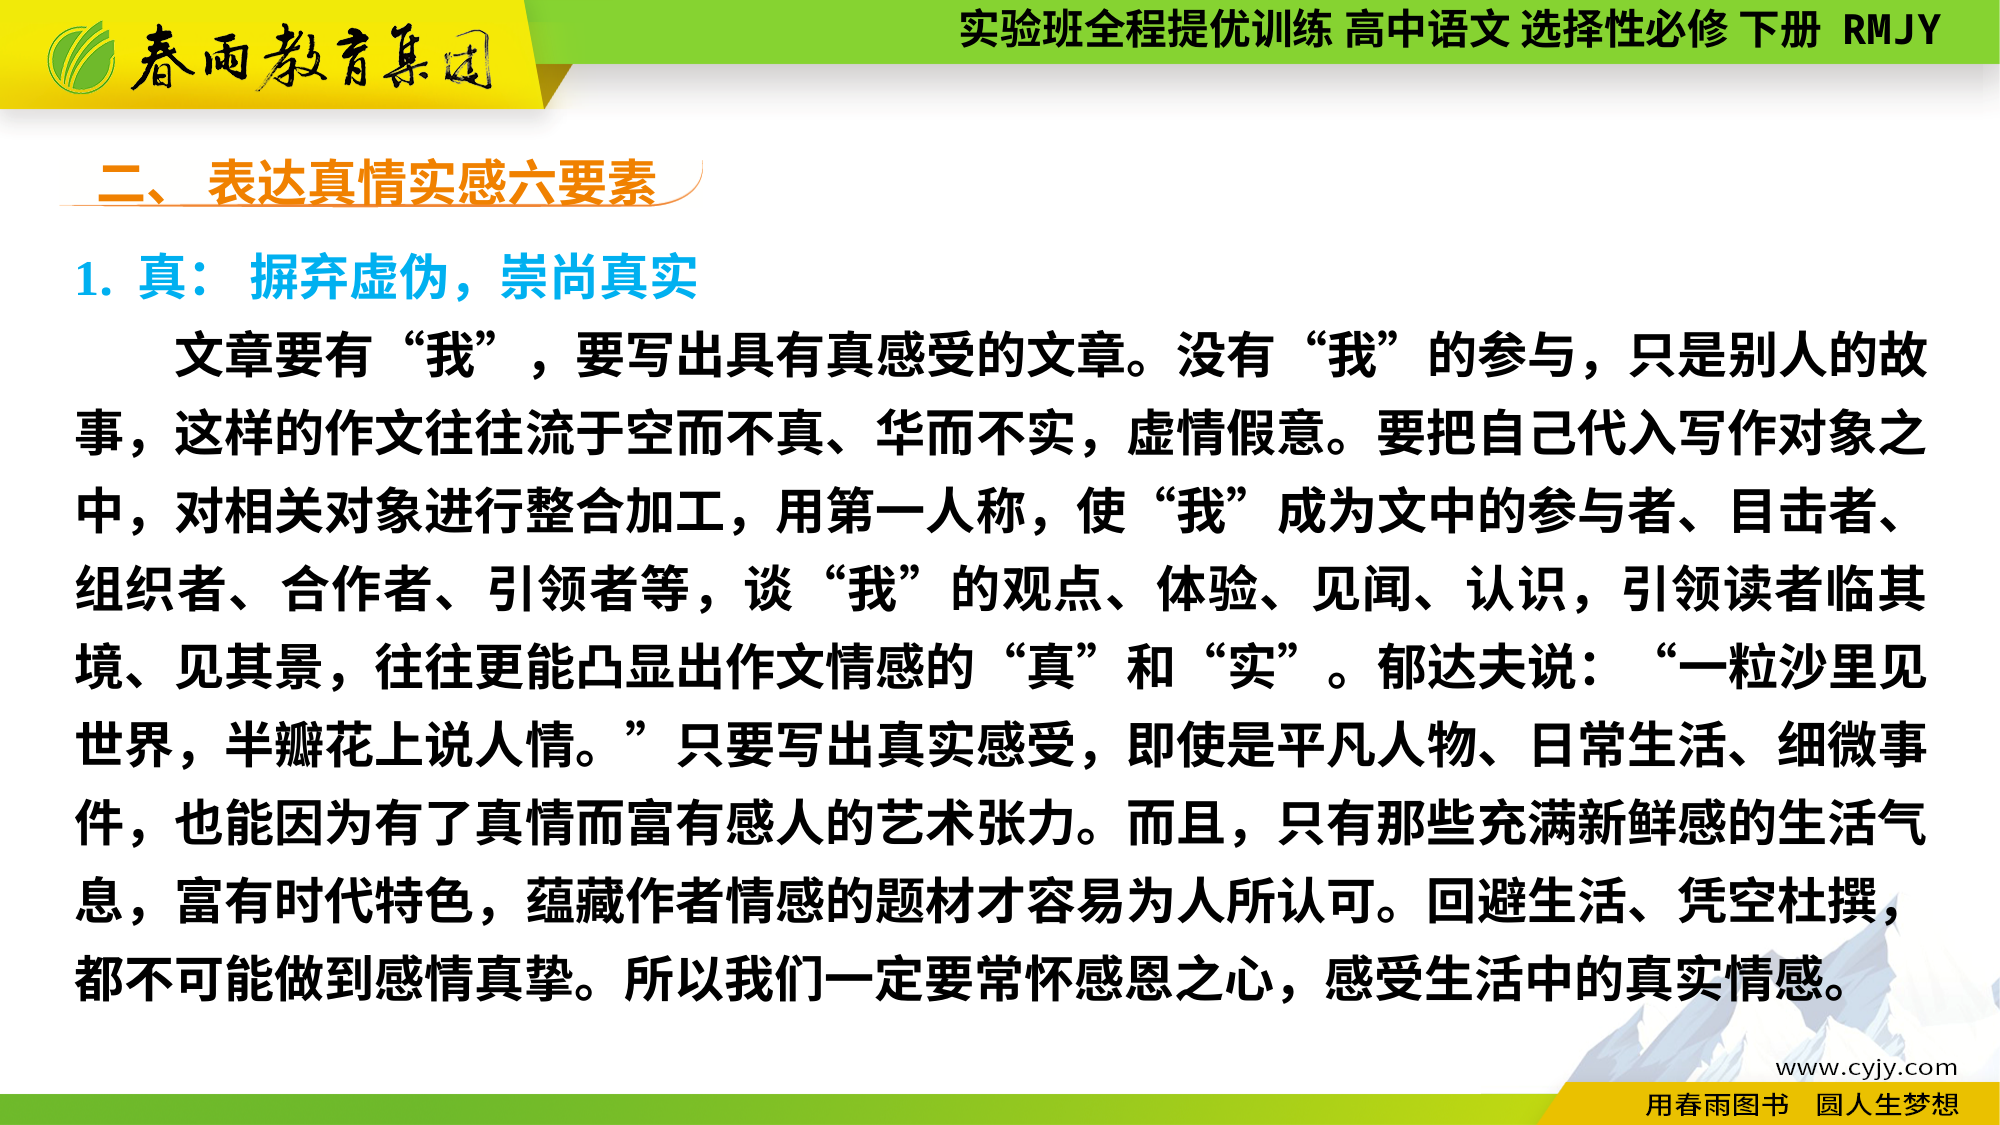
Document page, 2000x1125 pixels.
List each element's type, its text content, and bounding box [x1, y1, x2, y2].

list 1. 真： 摒弃虚伪，崇尚真实 文章要有“我”，要写出具有真感受的文章。没有“我”的参与，只是别人的故事，这样的作文往往流于空而不真、华而不实，虚情假意。要把自己代入写作对象之中，对相关对象进行整合加工，用第一人称，使“我”成为文中的参与者、目击者、组织者、合作者、引领者等，谈“我”的观点、体验、见闻、认识，引领读者临其境、见其景，往往更能凸显出作文情感的“真”和“实”。郁达夫说：“一粒沙里见世界，半瓣花上说人情。”只要写出真实感受，即使是平凡人物、日常生活、细微事件，也能因为有了真情而富有感人的艺术张力。而且，只有那些充满新鲜感的生活气息，富有时代特色，蕴藏作者情感的题材才容易为人所认可。回避生活、凭空杜撰，都不可能做到感情真挚。所以我们一定要常怀感恩之心，感受生活中的真实情感。 [59, 220, 1944, 1094]
picture [0, 0, 2000, 1125]
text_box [58, 113, 703, 209]
